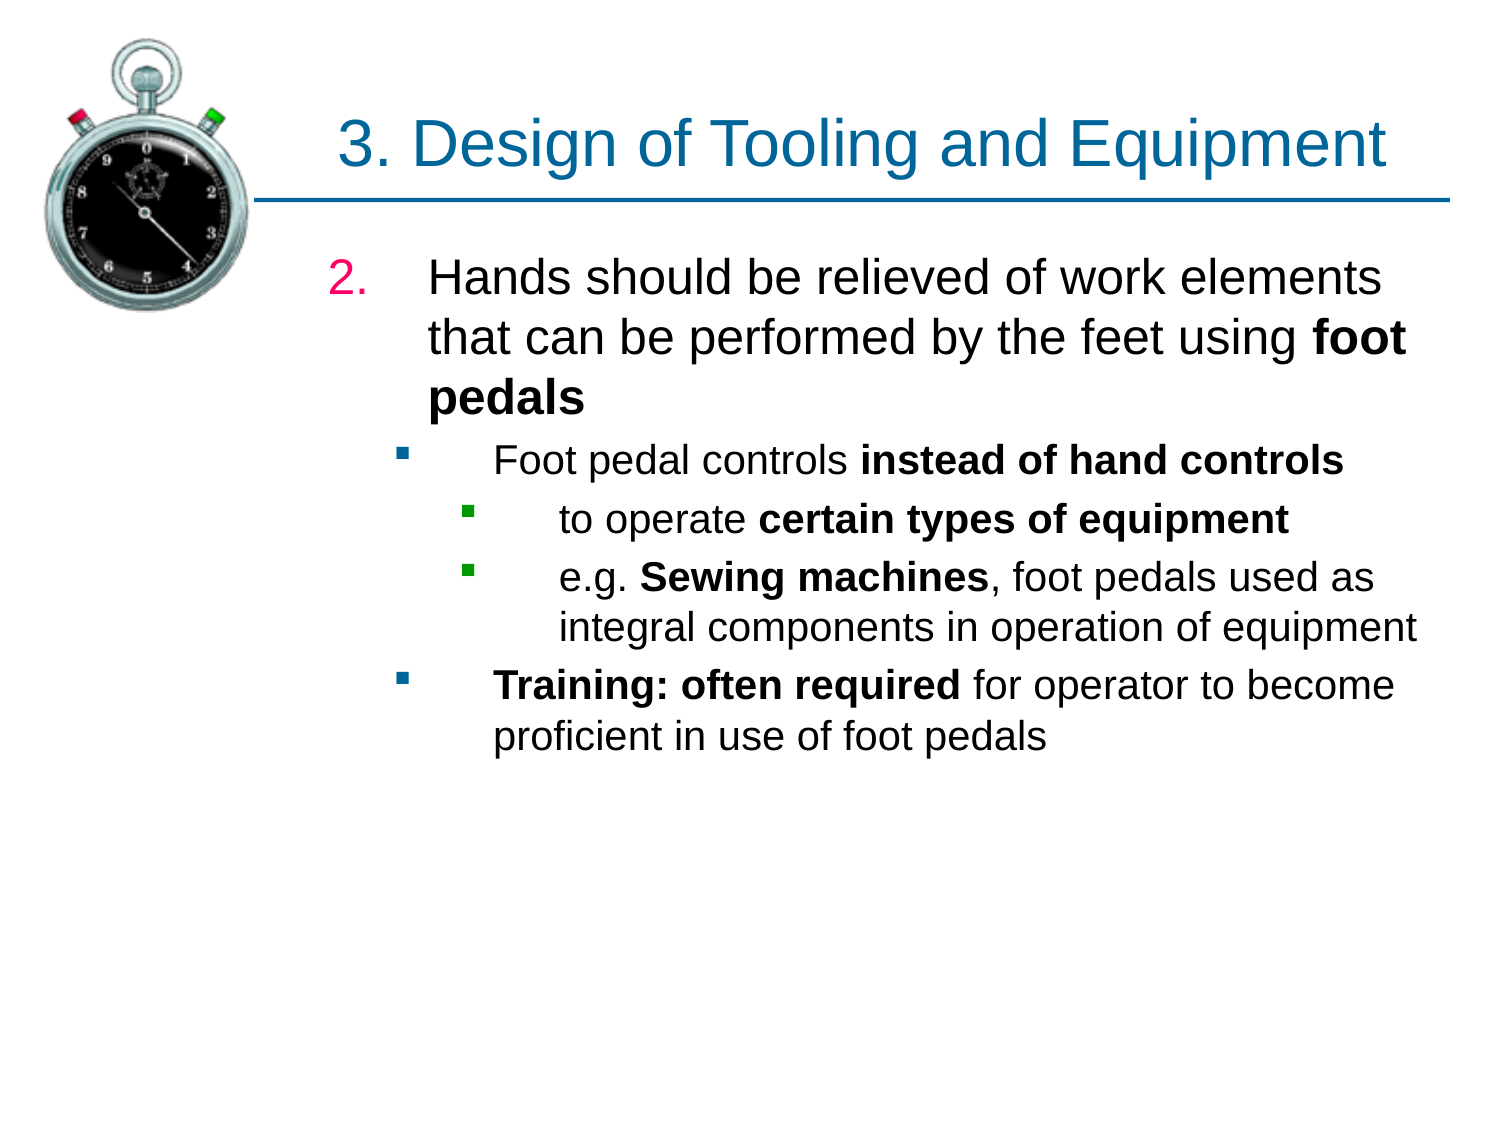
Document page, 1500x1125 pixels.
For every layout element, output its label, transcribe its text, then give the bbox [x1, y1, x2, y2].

picture [37, 37, 254, 313]
title 3. Design of Tooling and Equipment [275, 37, 1450, 188]
list Hands should be relieved of work elements that can be performed by the feet using foot pedals Foot pedal controls instead of hand controls to operate certain types of equipment e.g. Sewing machines, foot pedals used as integral components in operation of equipment Training: often required for operator to become proficient in use of foot pedals [312, 237, 1450, 975]
